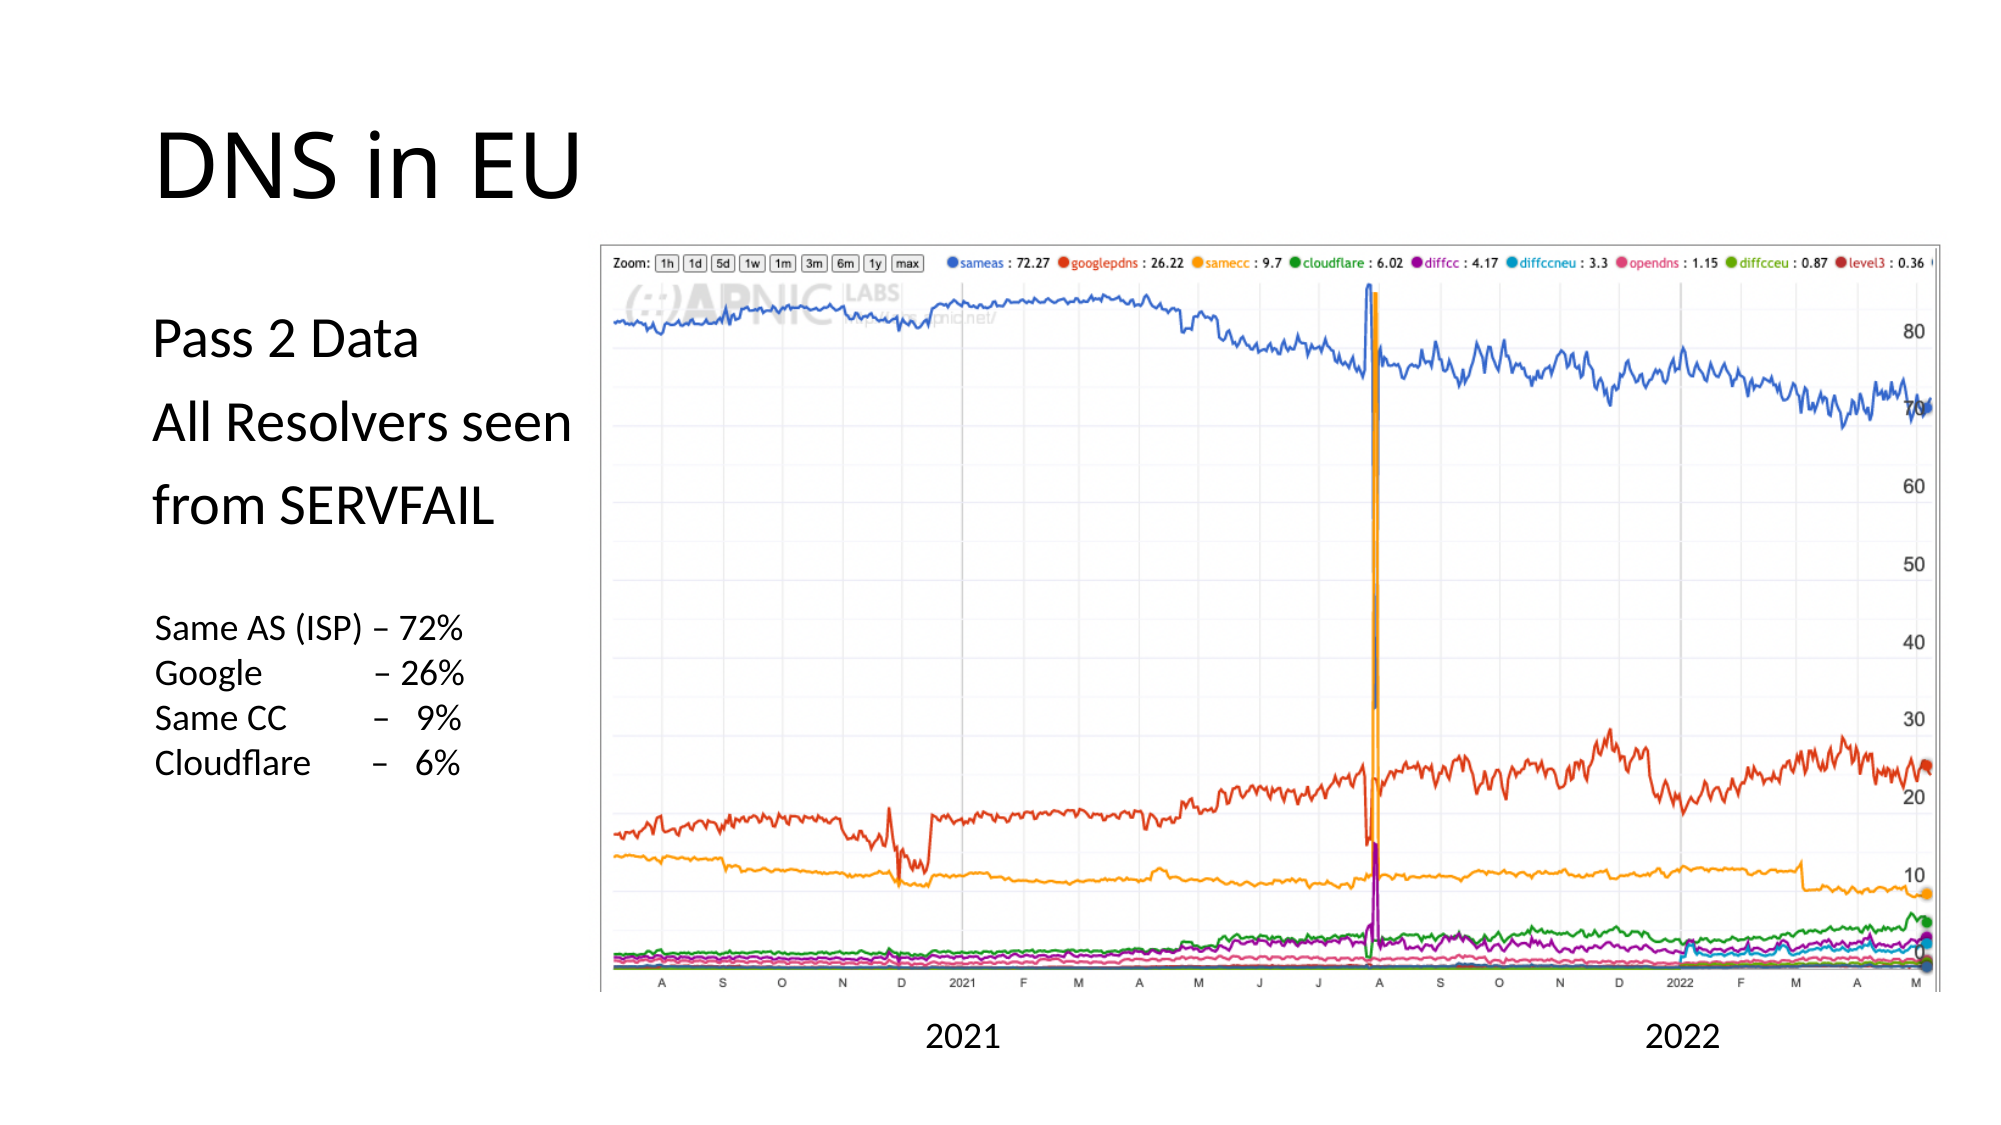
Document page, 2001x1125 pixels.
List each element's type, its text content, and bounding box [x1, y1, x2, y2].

text_box 2022 [1629, 1003, 1736, 1064]
text_box Same AS (ISP) – 72% Google – 26% Same CC – 9% Cloudflare – 6% [140, 595, 485, 791]
list Pass 2 Data All Resolvers seen from SERVFAIL [137, 299, 1863, 1014]
title DNS in EU [137, 59, 1863, 278]
text_box 2021 [910, 1003, 1017, 1064]
picture [588, 230, 1949, 992]
